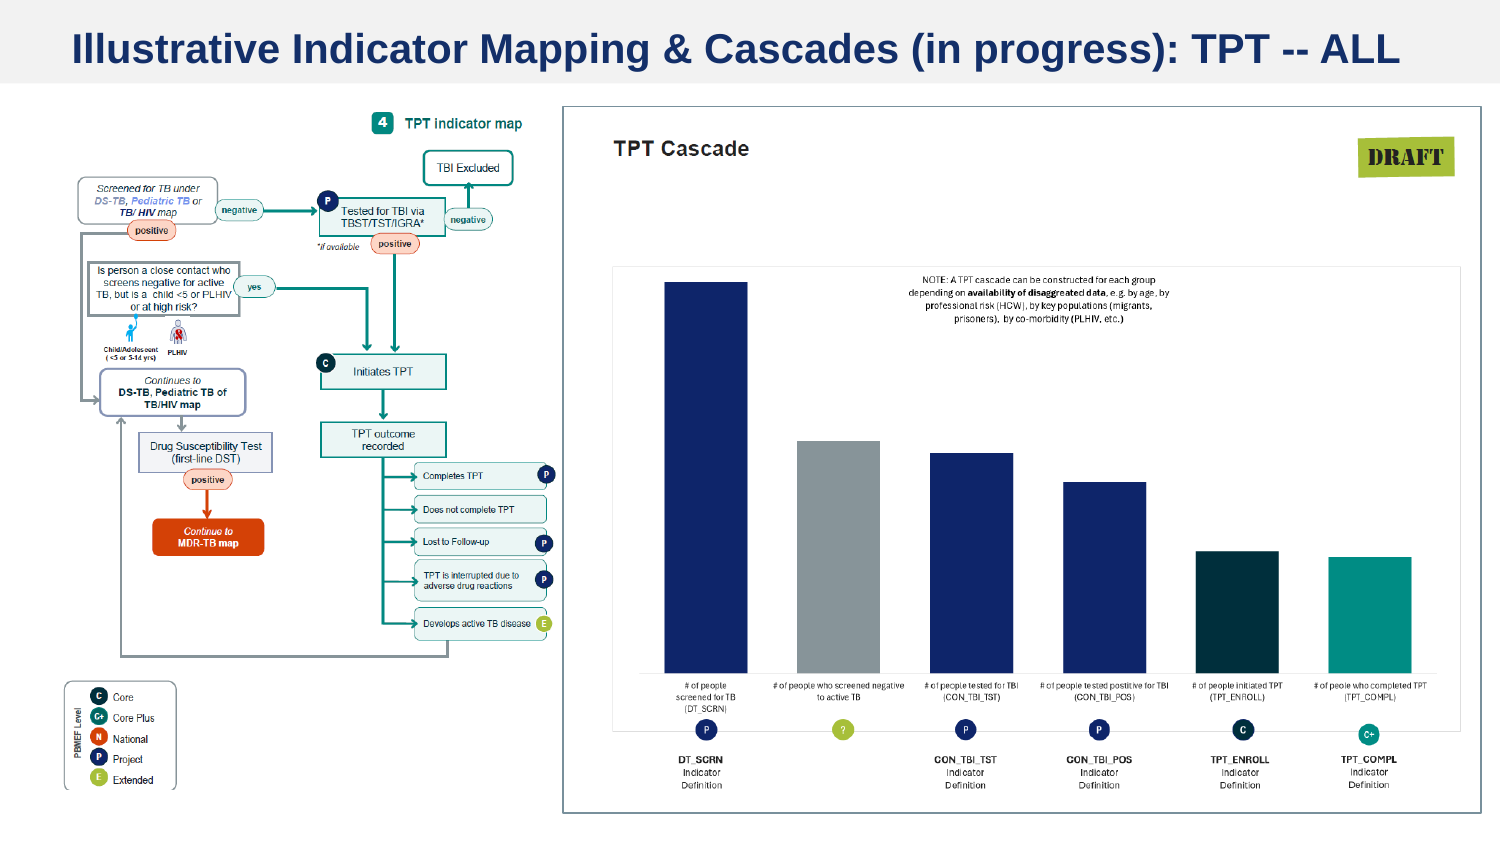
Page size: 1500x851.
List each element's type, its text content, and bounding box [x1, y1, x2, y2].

title Illustrative Indicator Mapping & Cascades (in progress): TPT -- ALL [56, 0, 1424, 80]
picture [56, 107, 1481, 813]
